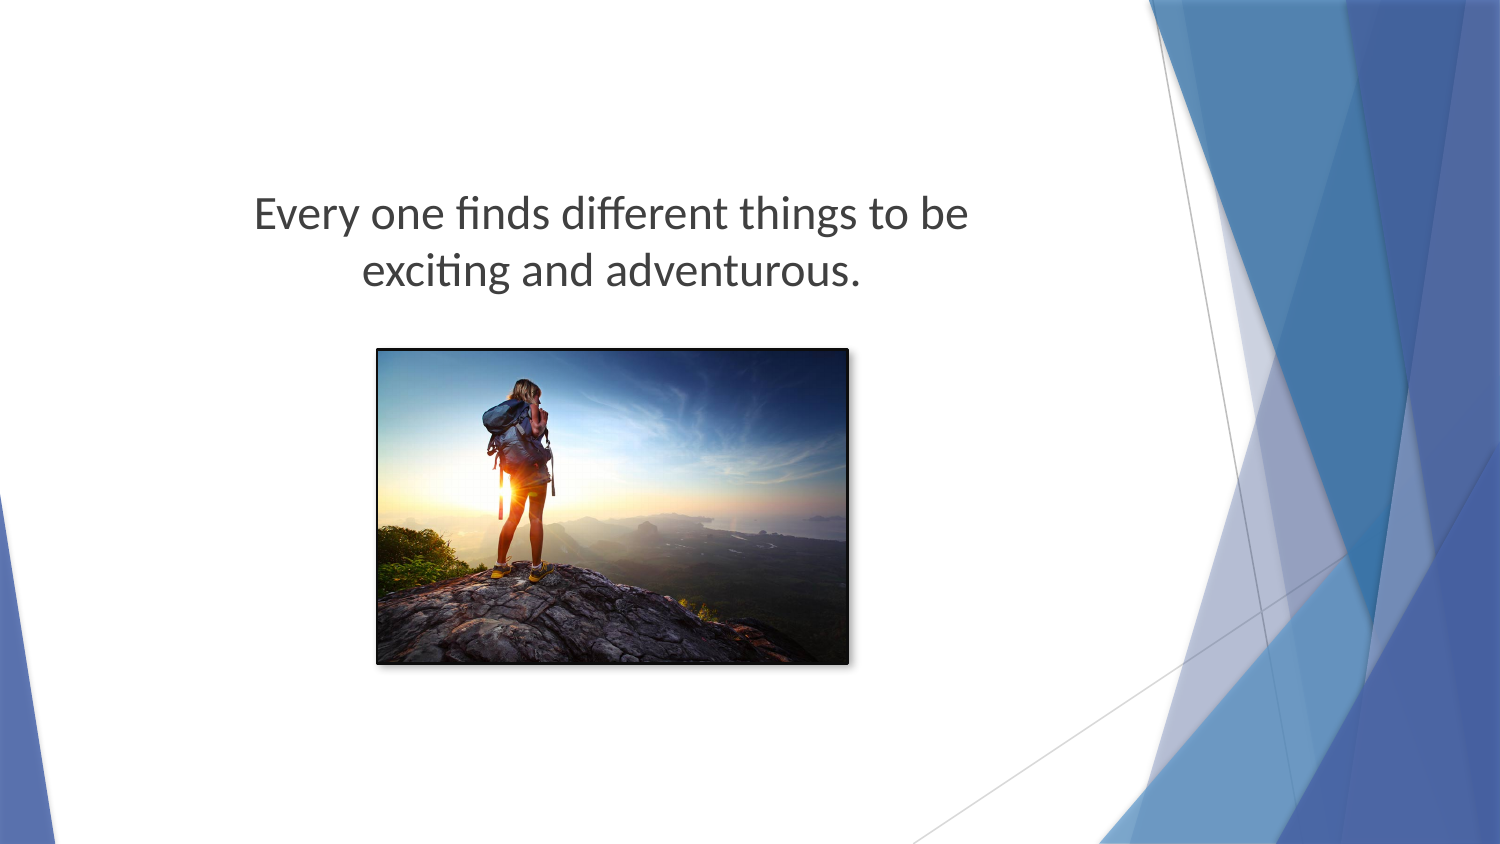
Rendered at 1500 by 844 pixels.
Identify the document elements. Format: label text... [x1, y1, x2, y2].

picture [377, 350, 847, 663]
list Every one finds different things to be exciting and adventurous. [83, 173, 1141, 328]
